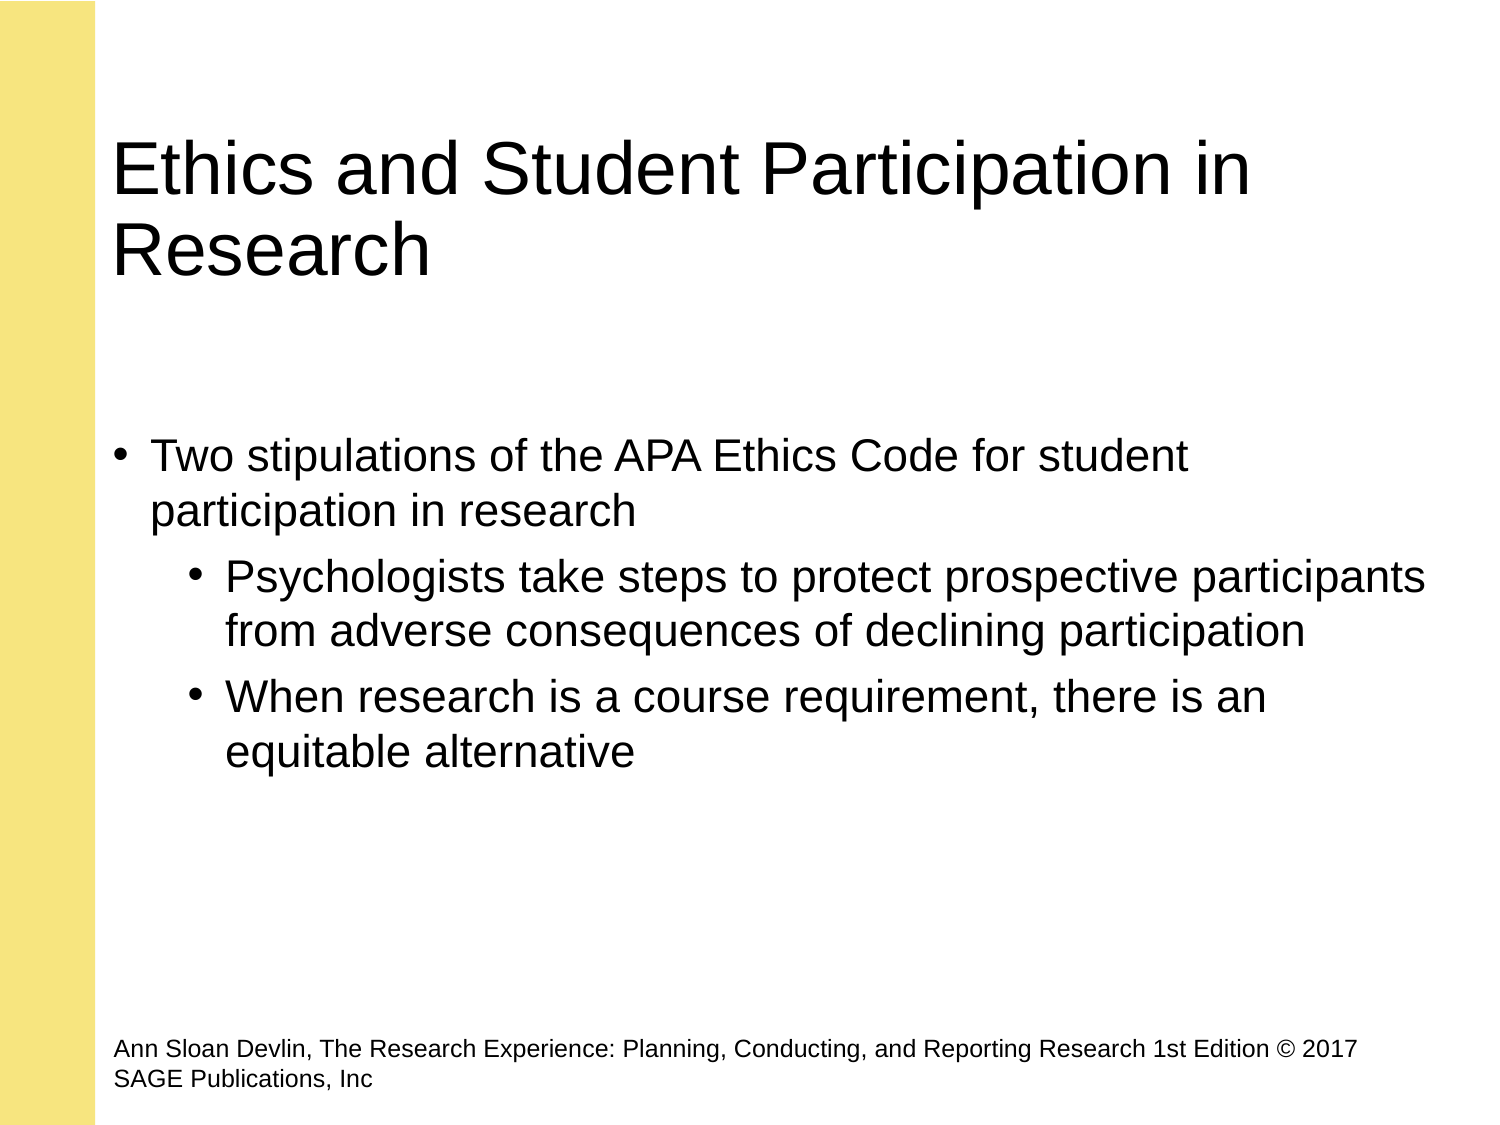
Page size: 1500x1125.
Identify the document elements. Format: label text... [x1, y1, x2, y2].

list Two stipulations of the APA Ethics Code for student participation in research Psychologists take steps to protect prospective participants from adverse consequences of declining participation When research is a course requirement, there is an equitable alternative [97, 418, 1458, 829]
picture [0, 1, 96, 1125]
title Ethics and Student Participation in Research [96, 125, 1378, 296]
